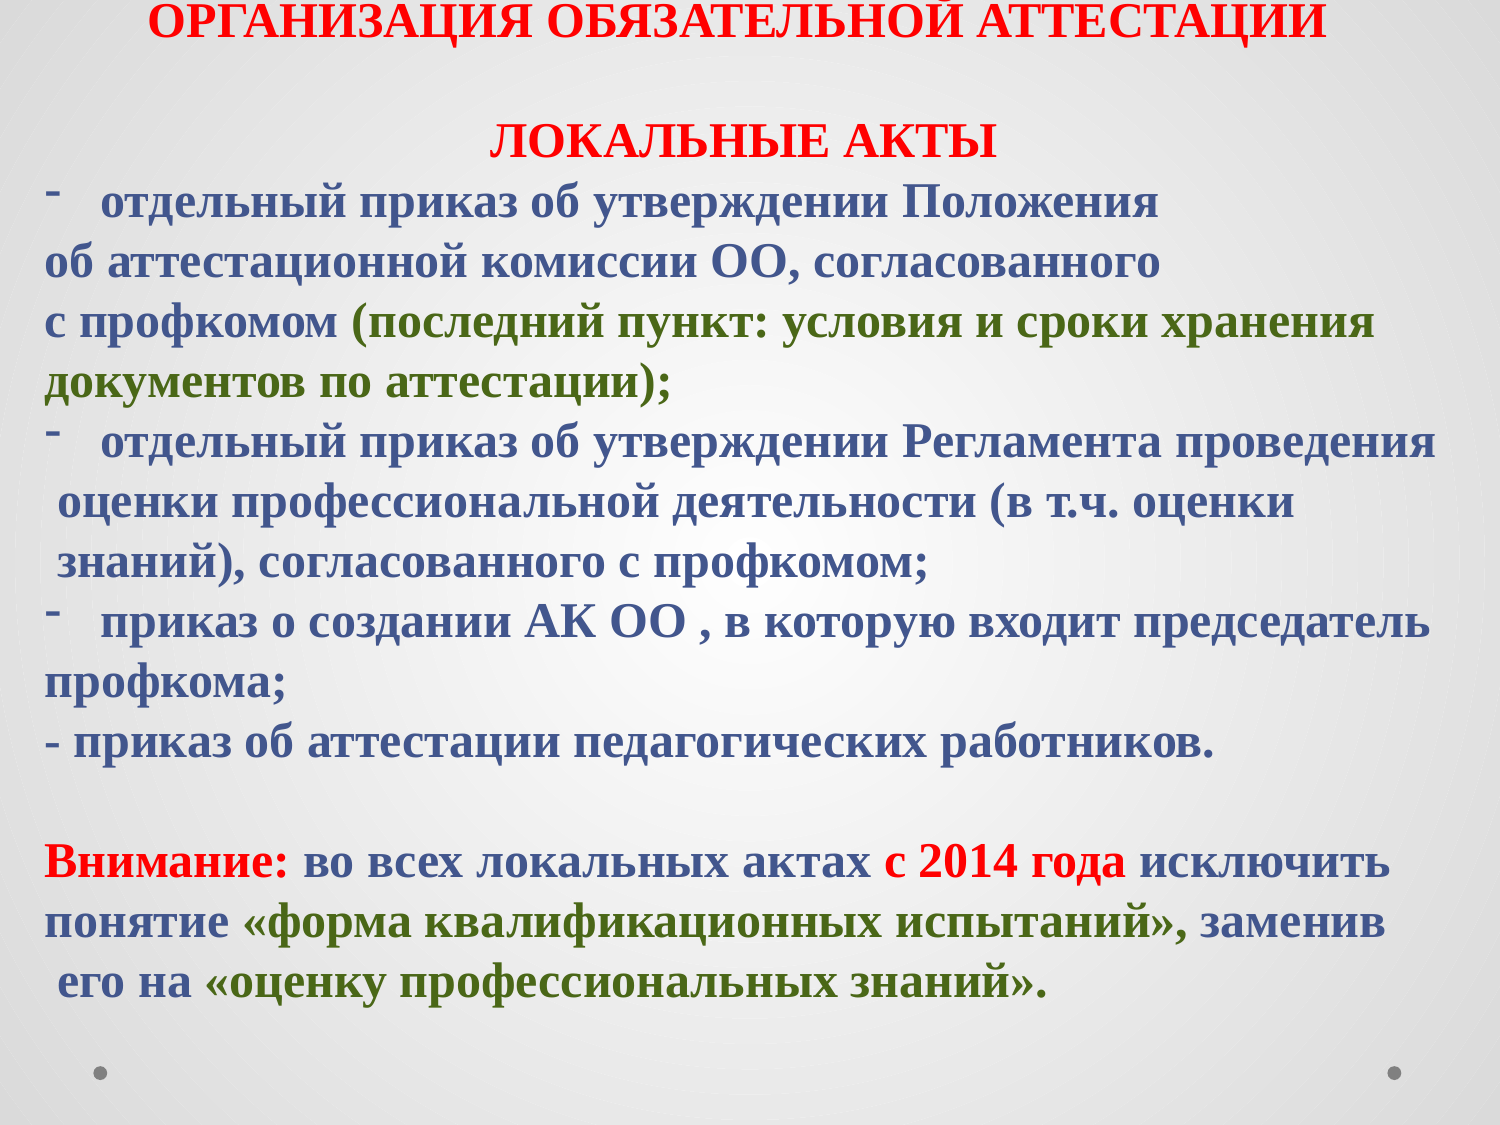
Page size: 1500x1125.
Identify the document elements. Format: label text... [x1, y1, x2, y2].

text_box ОРГАНИЗАЦИЯ ОБЯЗАТЕЛЬНОЙ АТТЕСТАЦИИ ЛОКАЛЬНЫЕ АКТЫ отдельный приказ об утверждении Положения об аттестационной комиссии ОО, согласованного с профкомом (последний пункт: условия и сроки хранения документов по аттестации); отдельный приказ об утверждении Регламента проведения оценки профессиональной деятельности (в т.ч. оценки знаний), согласованного с профкомом; приказ о создании АК ОО , в которую входит председатель профкома; - приказ об аттестации педагогических работников. Внимание: во всех локальных актах с 2014 года исключить понятие «форма квалификационных испытаний», заменив его на «оценку профессиональных знаний». [29, 125, 1459, 1125]
